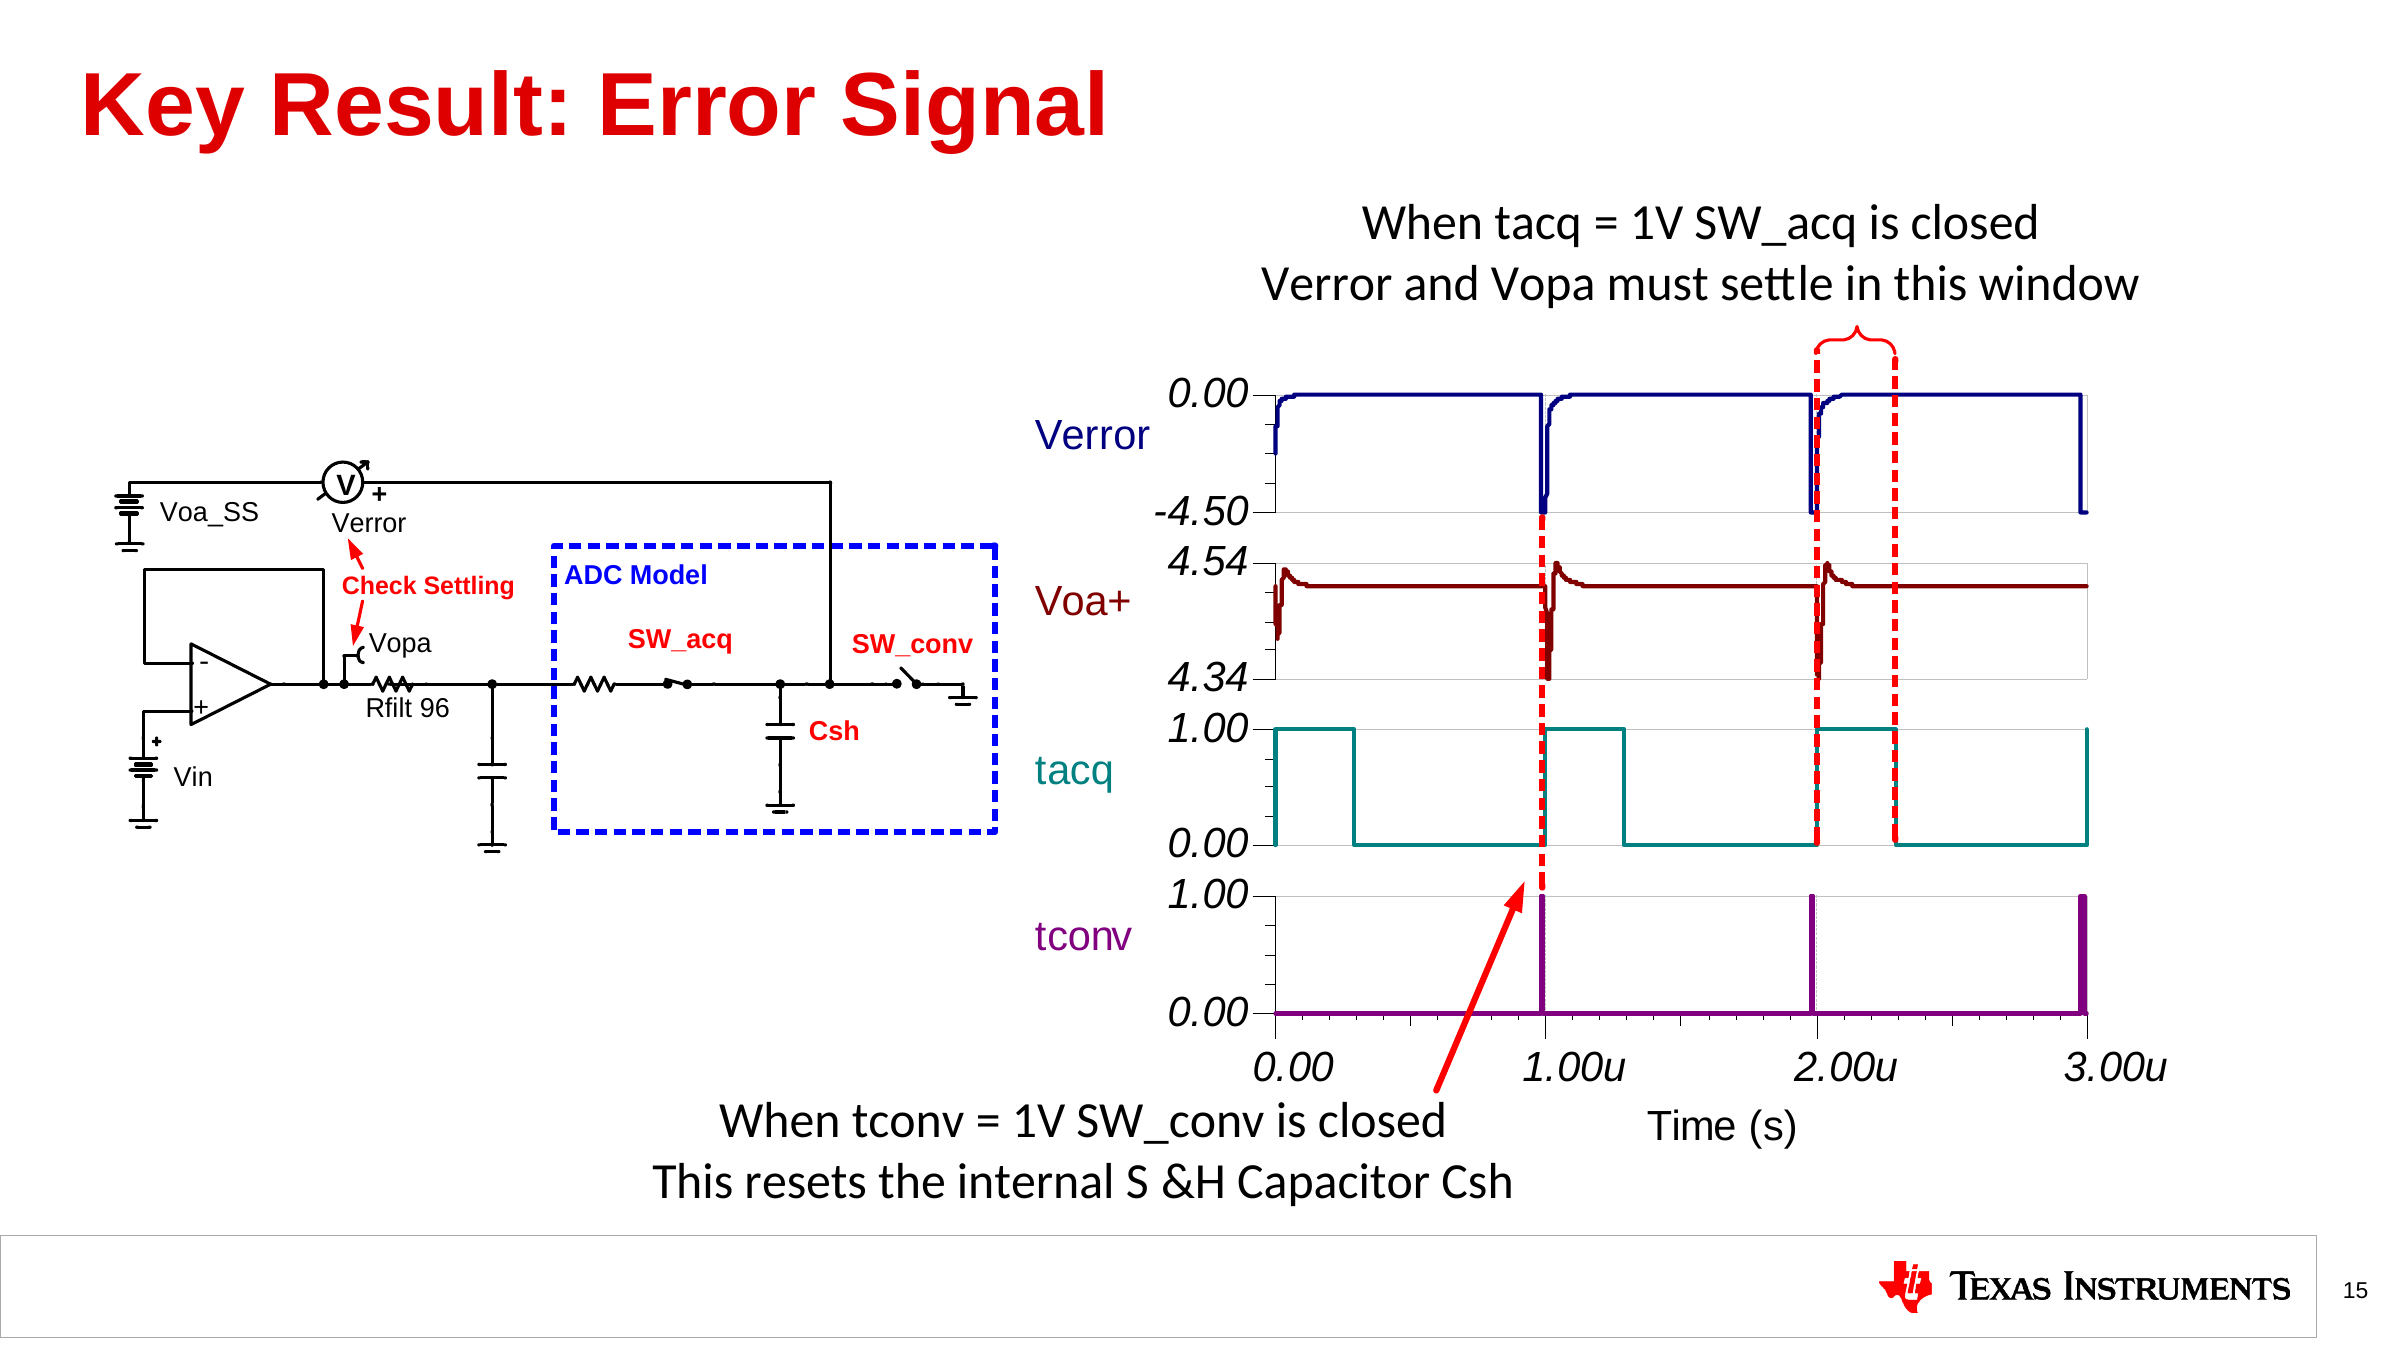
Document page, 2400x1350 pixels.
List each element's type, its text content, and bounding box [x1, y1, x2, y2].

picture [1879, 1261, 2290, 1265]
slide_number 15 [1828, 1265, 2389, 1307]
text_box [99, 174, 2213, 1217]
title Key Result: Error Signal [60, 27, 2282, 189]
picture [1879, 1307, 2290, 1313]
